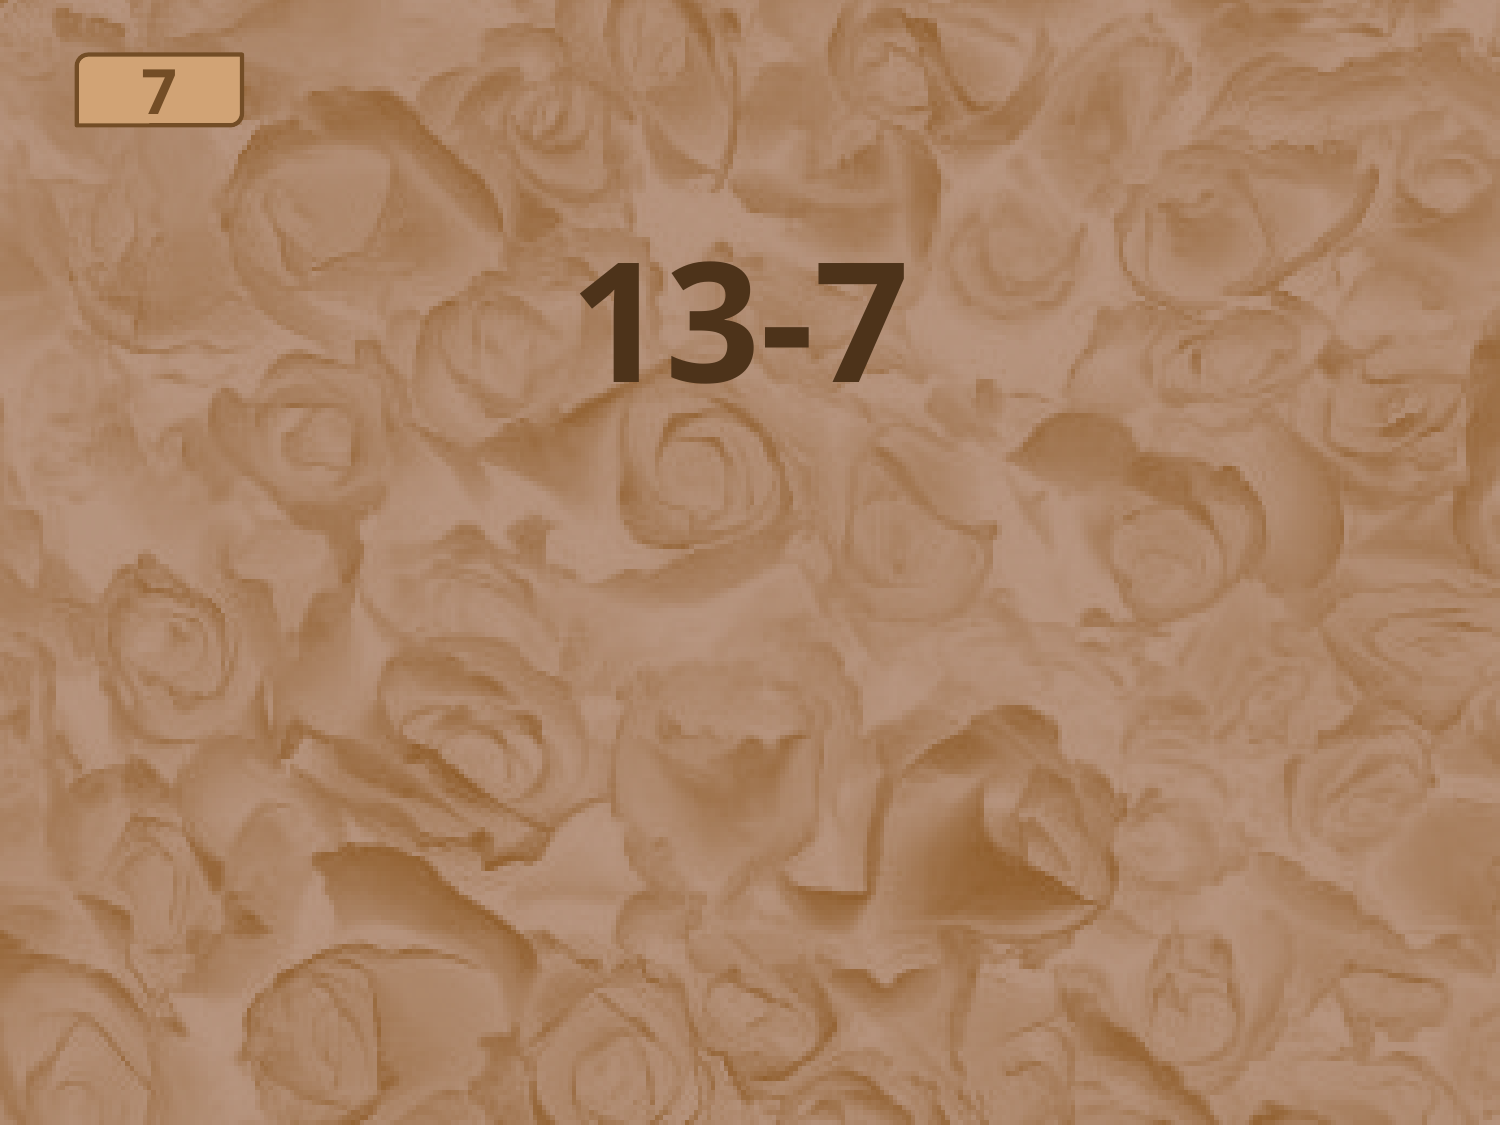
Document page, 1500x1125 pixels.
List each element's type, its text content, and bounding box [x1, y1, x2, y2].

text_box 13-7 [159, 208, 1365, 423]
text_box 7 [74, 52, 245, 128]
